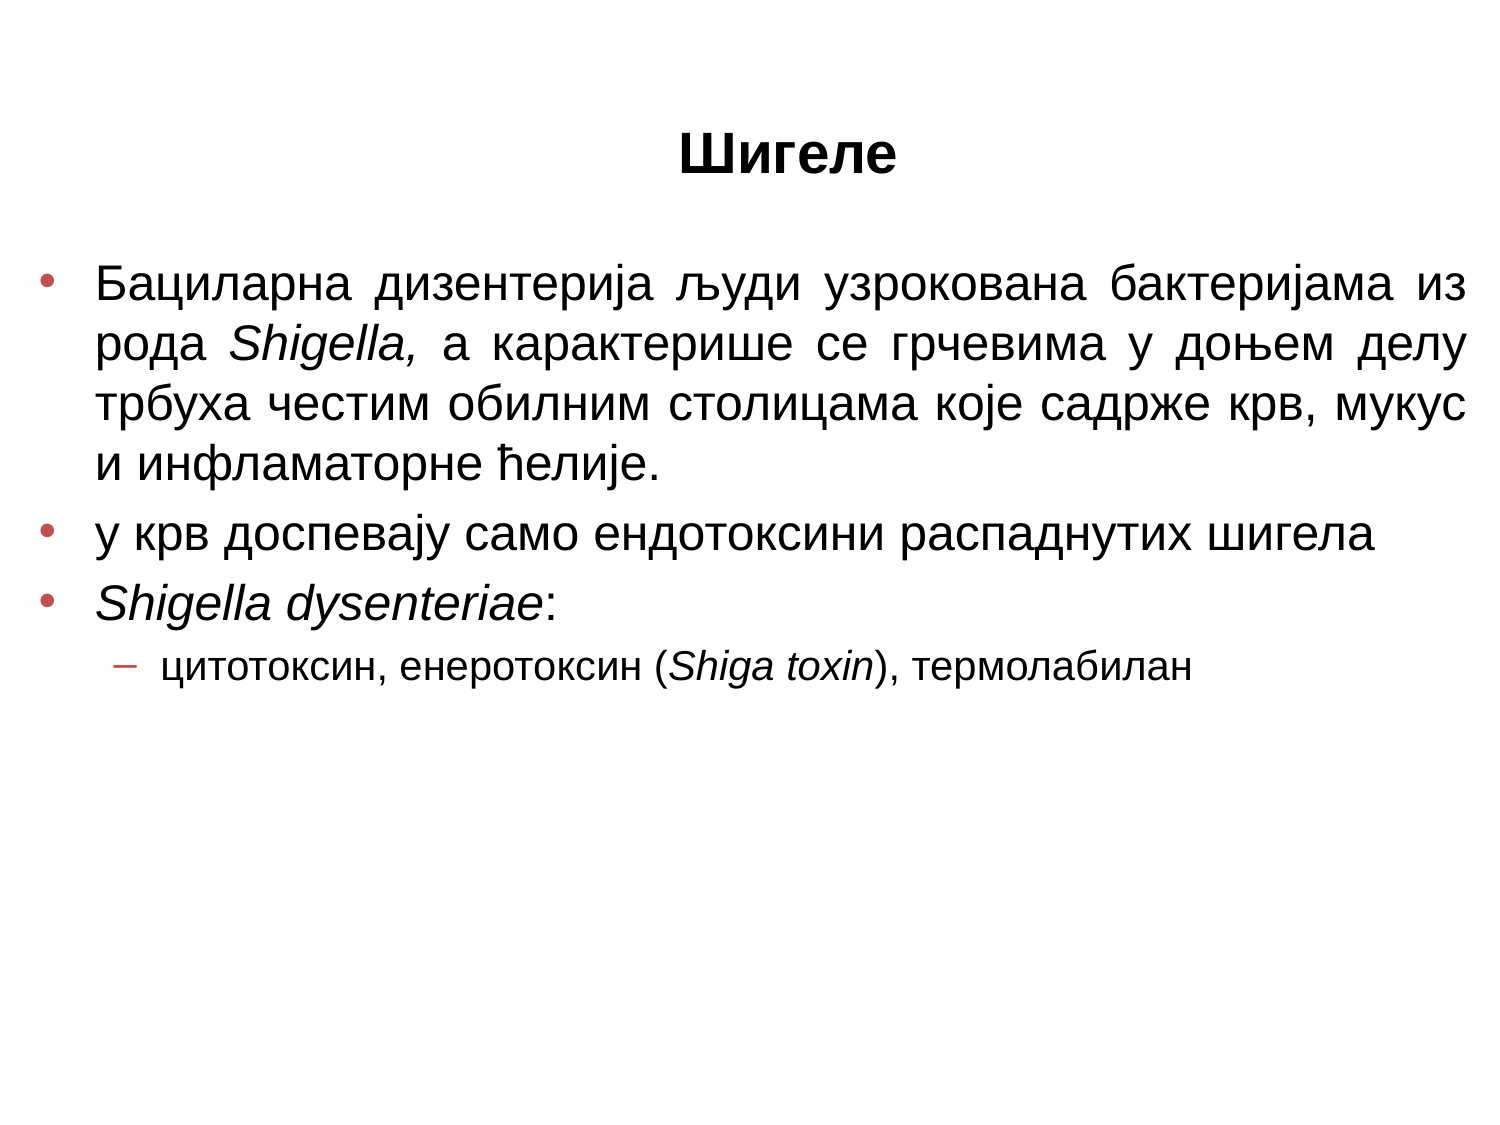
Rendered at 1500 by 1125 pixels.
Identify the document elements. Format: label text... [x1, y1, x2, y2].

title Шигеле [76, 56, 1500, 244]
list Бациларна дизентерија људи узрокована бактеријама из рода Shigella, а карактерише се грчевима у доњем делу трбуха честим обилним столицама које садрже крв, мукус и инфламаторне ћелије. у крв доспевају само ендотоксини распаднутих шигела Shigella dysenteriae: цитотоксин, енеротоксин (Shiga toxin), термолабилан [23, 172, 1483, 1125]
